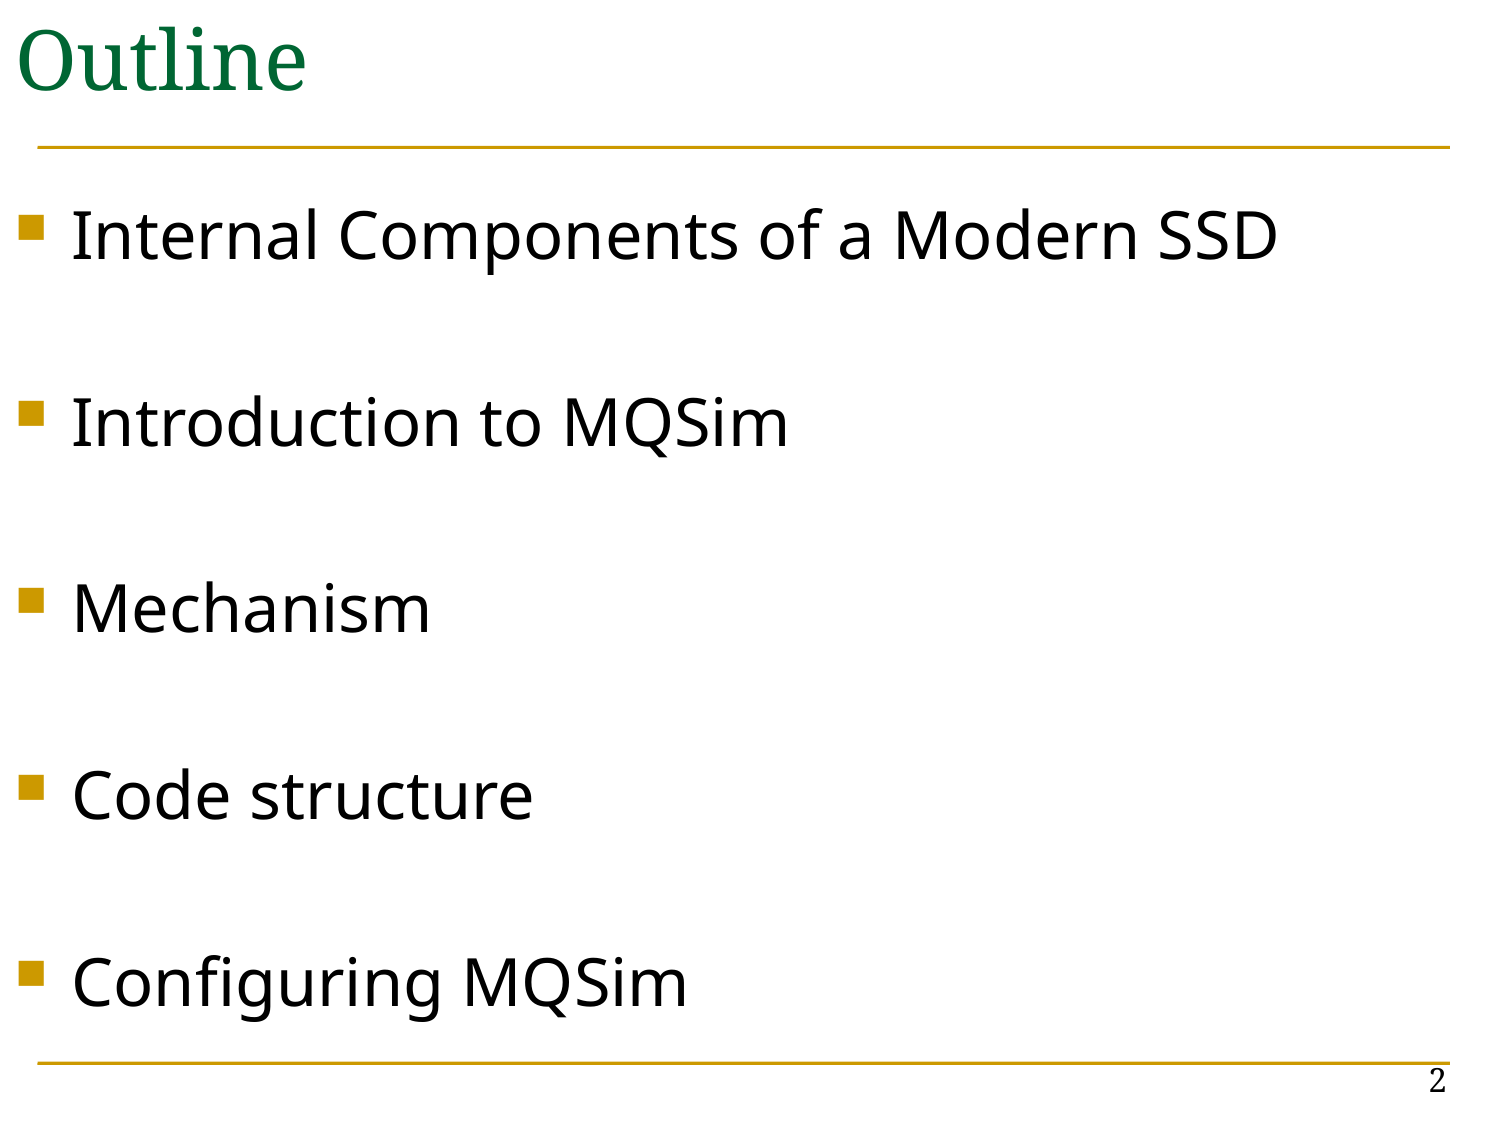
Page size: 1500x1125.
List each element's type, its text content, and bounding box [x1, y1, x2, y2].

list Internal Components of a Modern SSD Introduction to MQSim Mechanism Code structure Configuring MQSim [0, 149, 1500, 1063]
slide_number 2 [1111, 1063, 1462, 1112]
title Outline [0, 0, 1500, 138]
